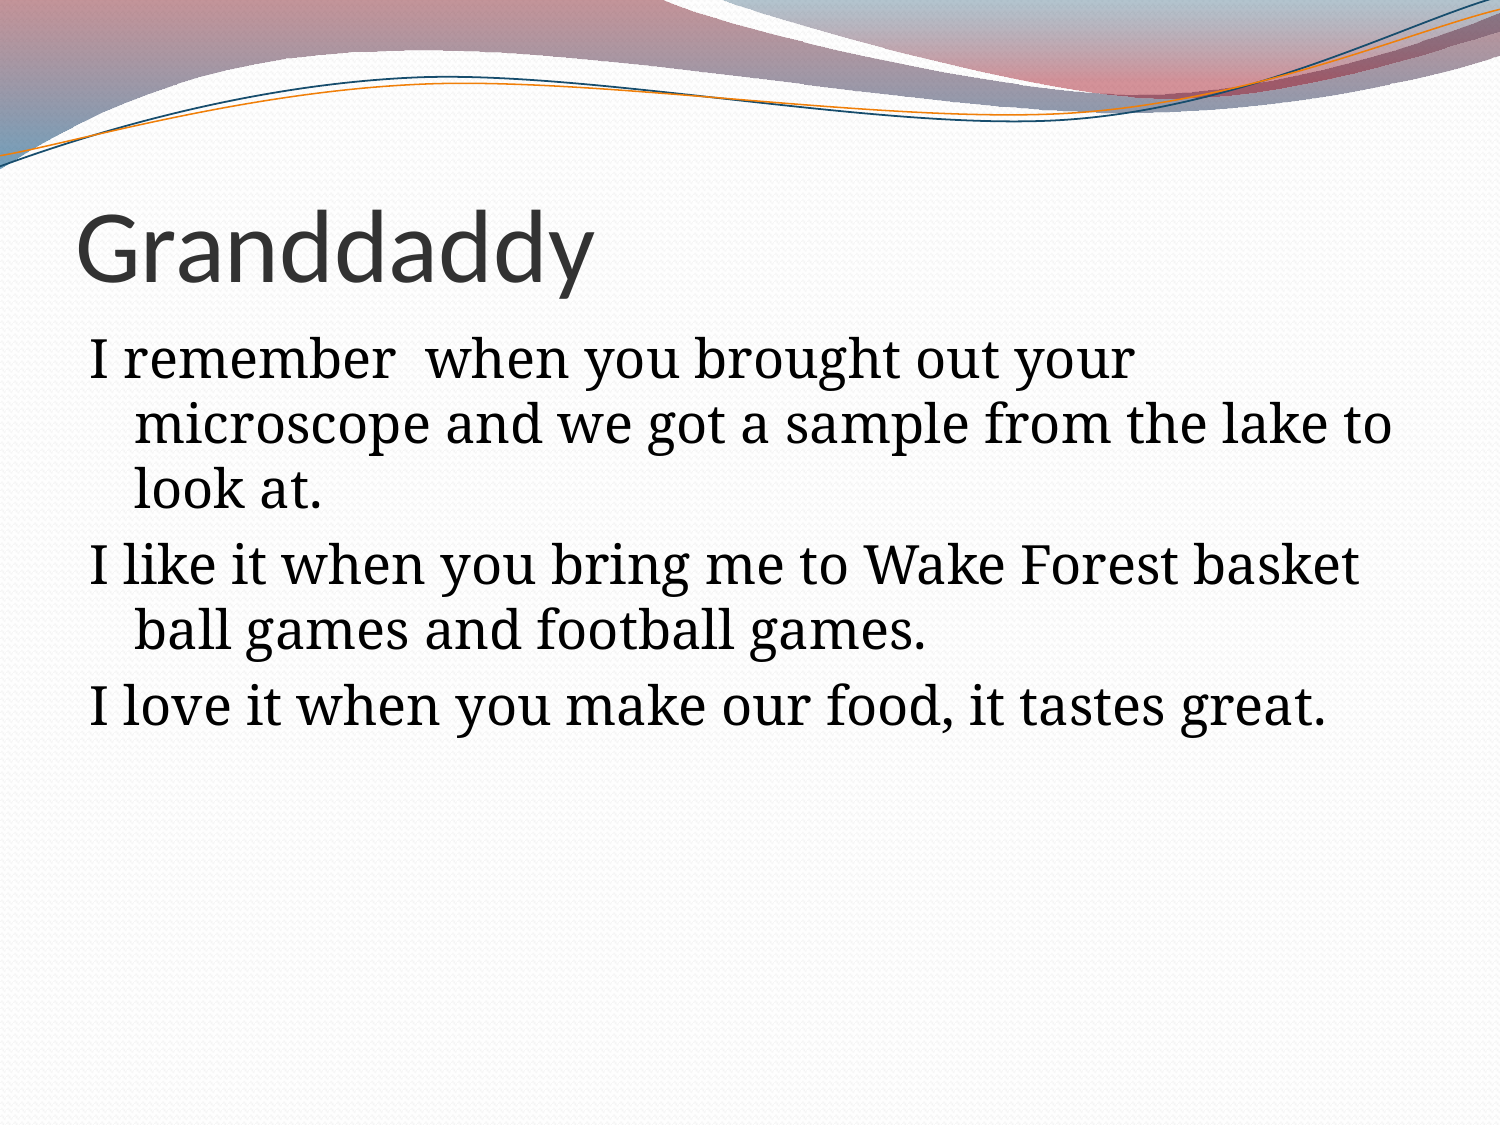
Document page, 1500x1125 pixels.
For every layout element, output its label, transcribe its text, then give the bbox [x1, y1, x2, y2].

title Granddaddy [75, 115, 1425, 303]
list I remember when you brought out your microscope and we got a sample from the lake to look at. I like it when you bring me to Wake Forest basket ball games and football games. I love it when you make our food, it tastes great. [75, 317, 1425, 1038]
